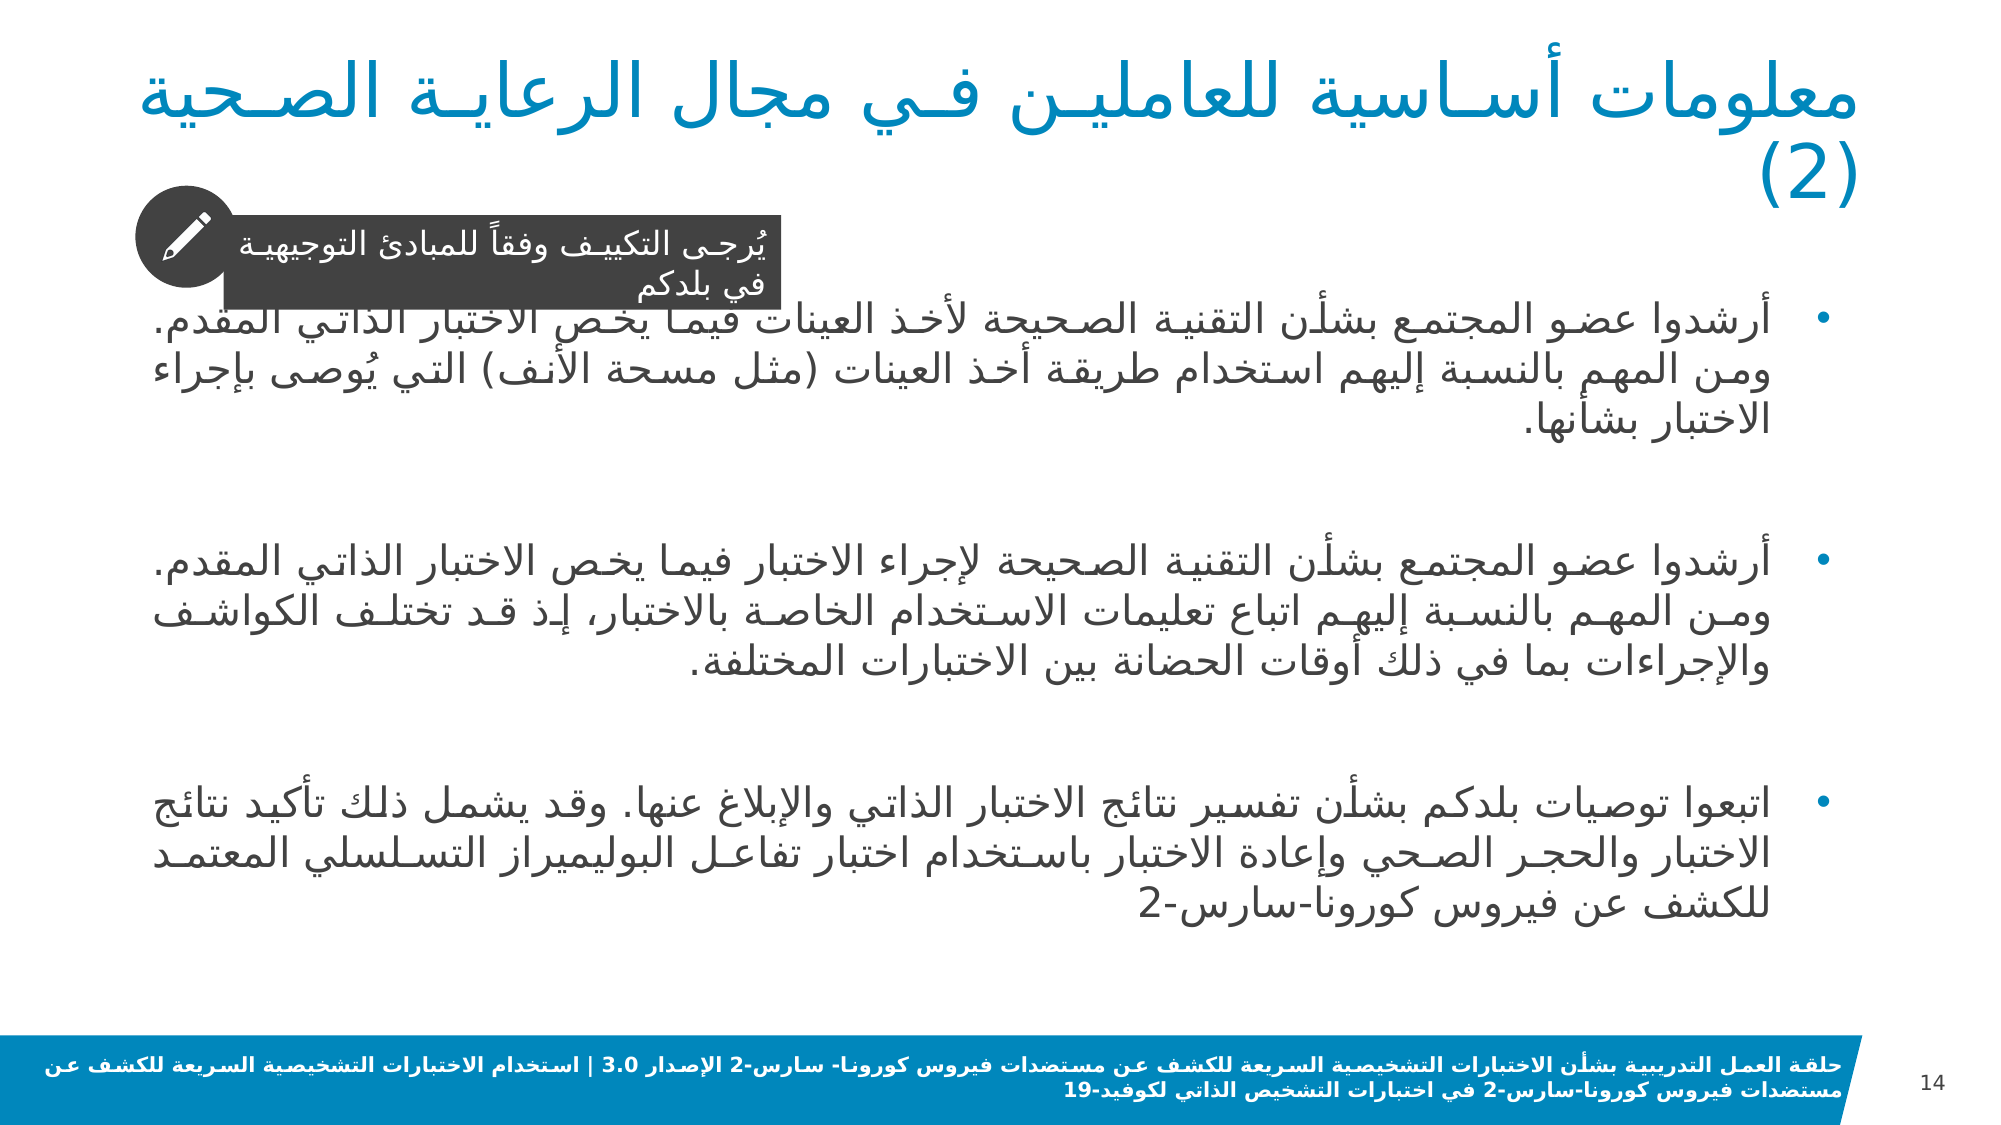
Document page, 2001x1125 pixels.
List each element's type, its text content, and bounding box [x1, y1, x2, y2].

title معلومات أساسية للعاملين في مجال الرعاية الصحية (2) [137, 59, 1863, 215]
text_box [137, 187, 782, 286]
slide_number 14 [1862, 1035, 1947, 1125]
list أرشدوا عضو المجتمع بشأن التقنية الصحيحة لأخذ العينات فيما يخص الاختبار الذاتي المقدم. ومن المهم بالنسبة إليهم استخدام طريقة أخذ العينات (مثل مسحة الأنف) التي يُوصى بإجراء الاختبار بشأنها. أرشدوا عضو المجتمع بشأن التقنية الصحيحة لإجراء الاختبار فيما يخص الاختبار الذاتي المقدم. ومن المهم بالنسبة إليهم اتباع تعليمات الاستخدام الخاصة بالاختبار، إذ قد تختلف الكواشف والإجراءات بما في ذلك أوقات الحضانة بين الاختبارات المختلفة. اتبعوا توصيات بلدكم بشأن تفسير نتائج الاختبار الذاتي والإبلاغ عنها. وقد يشمل ذلك تأكيد نتائج الاختبار والحجر الصحي وإعادة الاختبار باستخدام اختبار تفاعل البوليميراز التسلسلي المعتمد للكشف عن فيروس كورونا-سارس-2 [137, 284, 1863, 1014]
footer حلقة العمل التدريبية بشأن الاختبارات التشخيصية السريعة للكشف عن مستضدات فيروس كورونا- سارس-2 الإصدار 3.0 | استخدام الاختبارات التشخيصية السريعة للكشف عن مستضدات فيروس كورونا-سارس-2 في اختبارات التشخيص الذاتي لكوفيد-19 [44, 1035, 1843, 1118]
